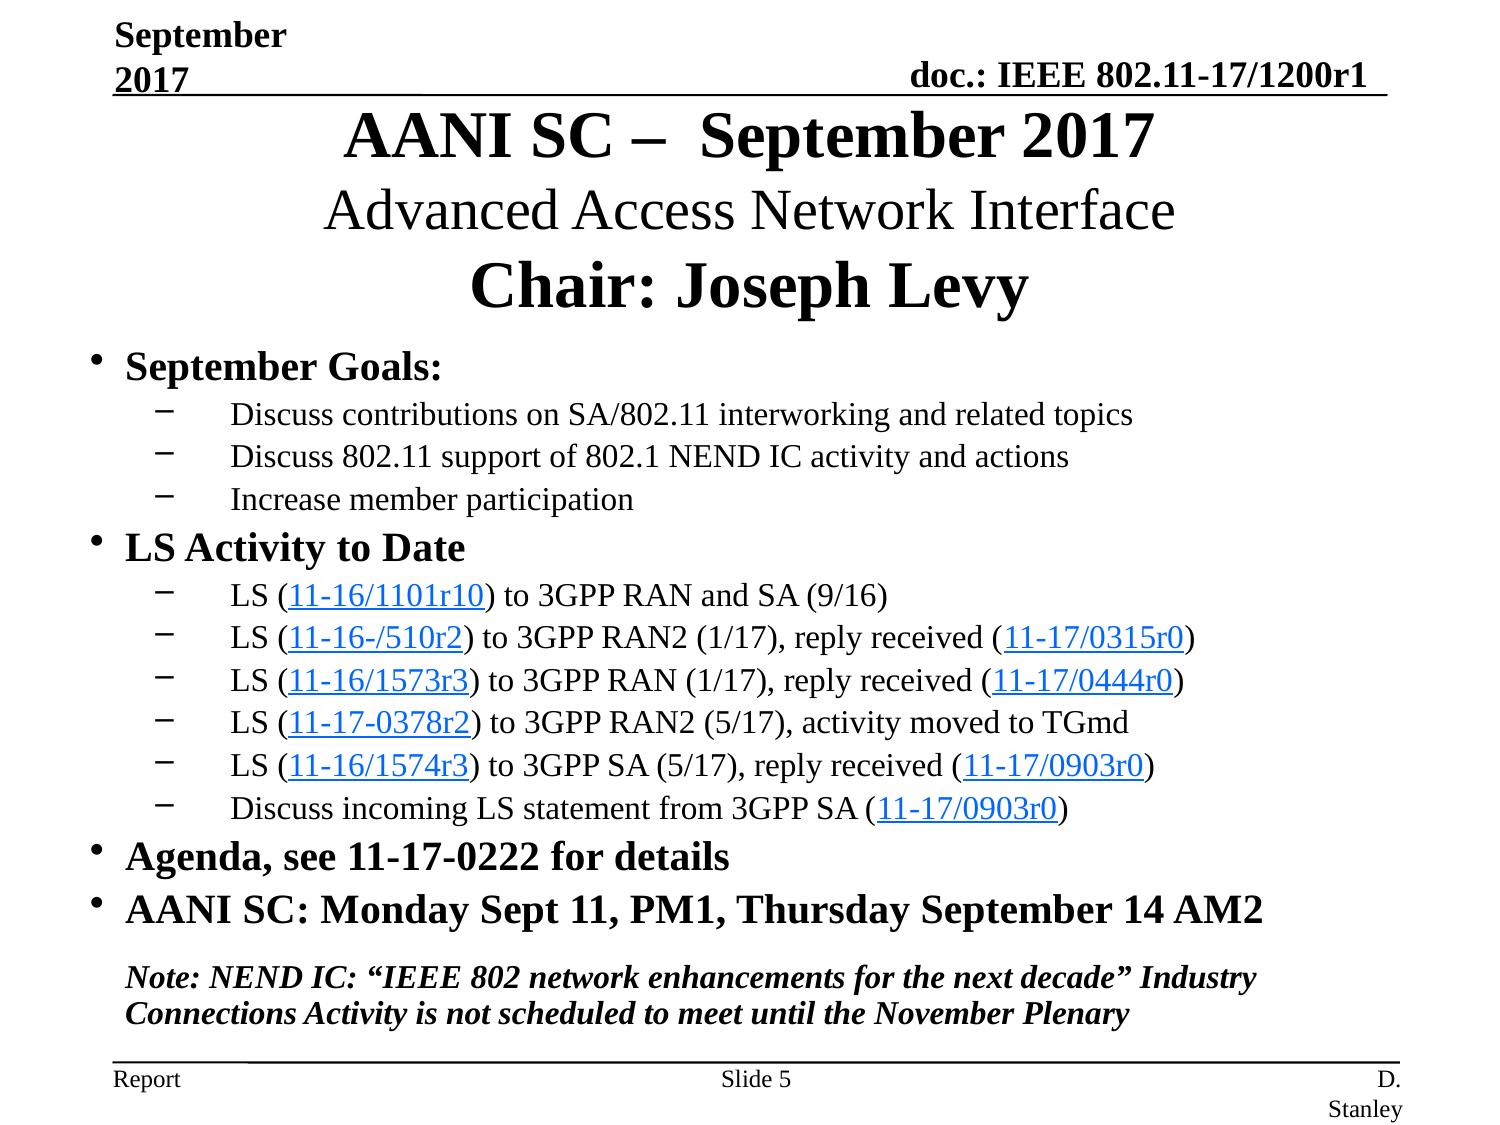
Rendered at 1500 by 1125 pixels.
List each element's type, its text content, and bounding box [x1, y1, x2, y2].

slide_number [114, 54, 309, 100]
text_box September Goals: Discuss contributions on SA/802.11 interworking and related topics Discuss 802.11 support of 802.1 NEND IC activity and actions Increase member participation LS Activity to Date LS (11-16/1101r10) to 3GPP RAN and SA (9/16) LS (11-16-/510r2) to 3GPP RAN2 (1/17), reply received (11-17/0315r0) LS (11-16/1573r3) to 3GPP RAN (1/17), reply received (11-17/0444r0) LS (11-17-0378r2) to 3GPP RAN2 (5/17), activity moved to TGmd LS (11-16/1574r3) to 3GPP SA (5/17), reply received (11-17/0903r0) Discuss incoming LS statement from 3GPP SA (11-17/0903r0) Agenda, see 11-17-0222 for details AANI SC: Monday Sept 11, PM1, Thursday September 14 AM2 Note: NEND IC: “IEEE 802 network enhancements for the next decade” Industry Connections Activity is not scheduled to meet until the November Plenary [74, 337, 1438, 1090]
title AANI SC – September 2017 Advanced Access Network Interface Chair: Joseph Levy [112, 149, 1388, 263]
